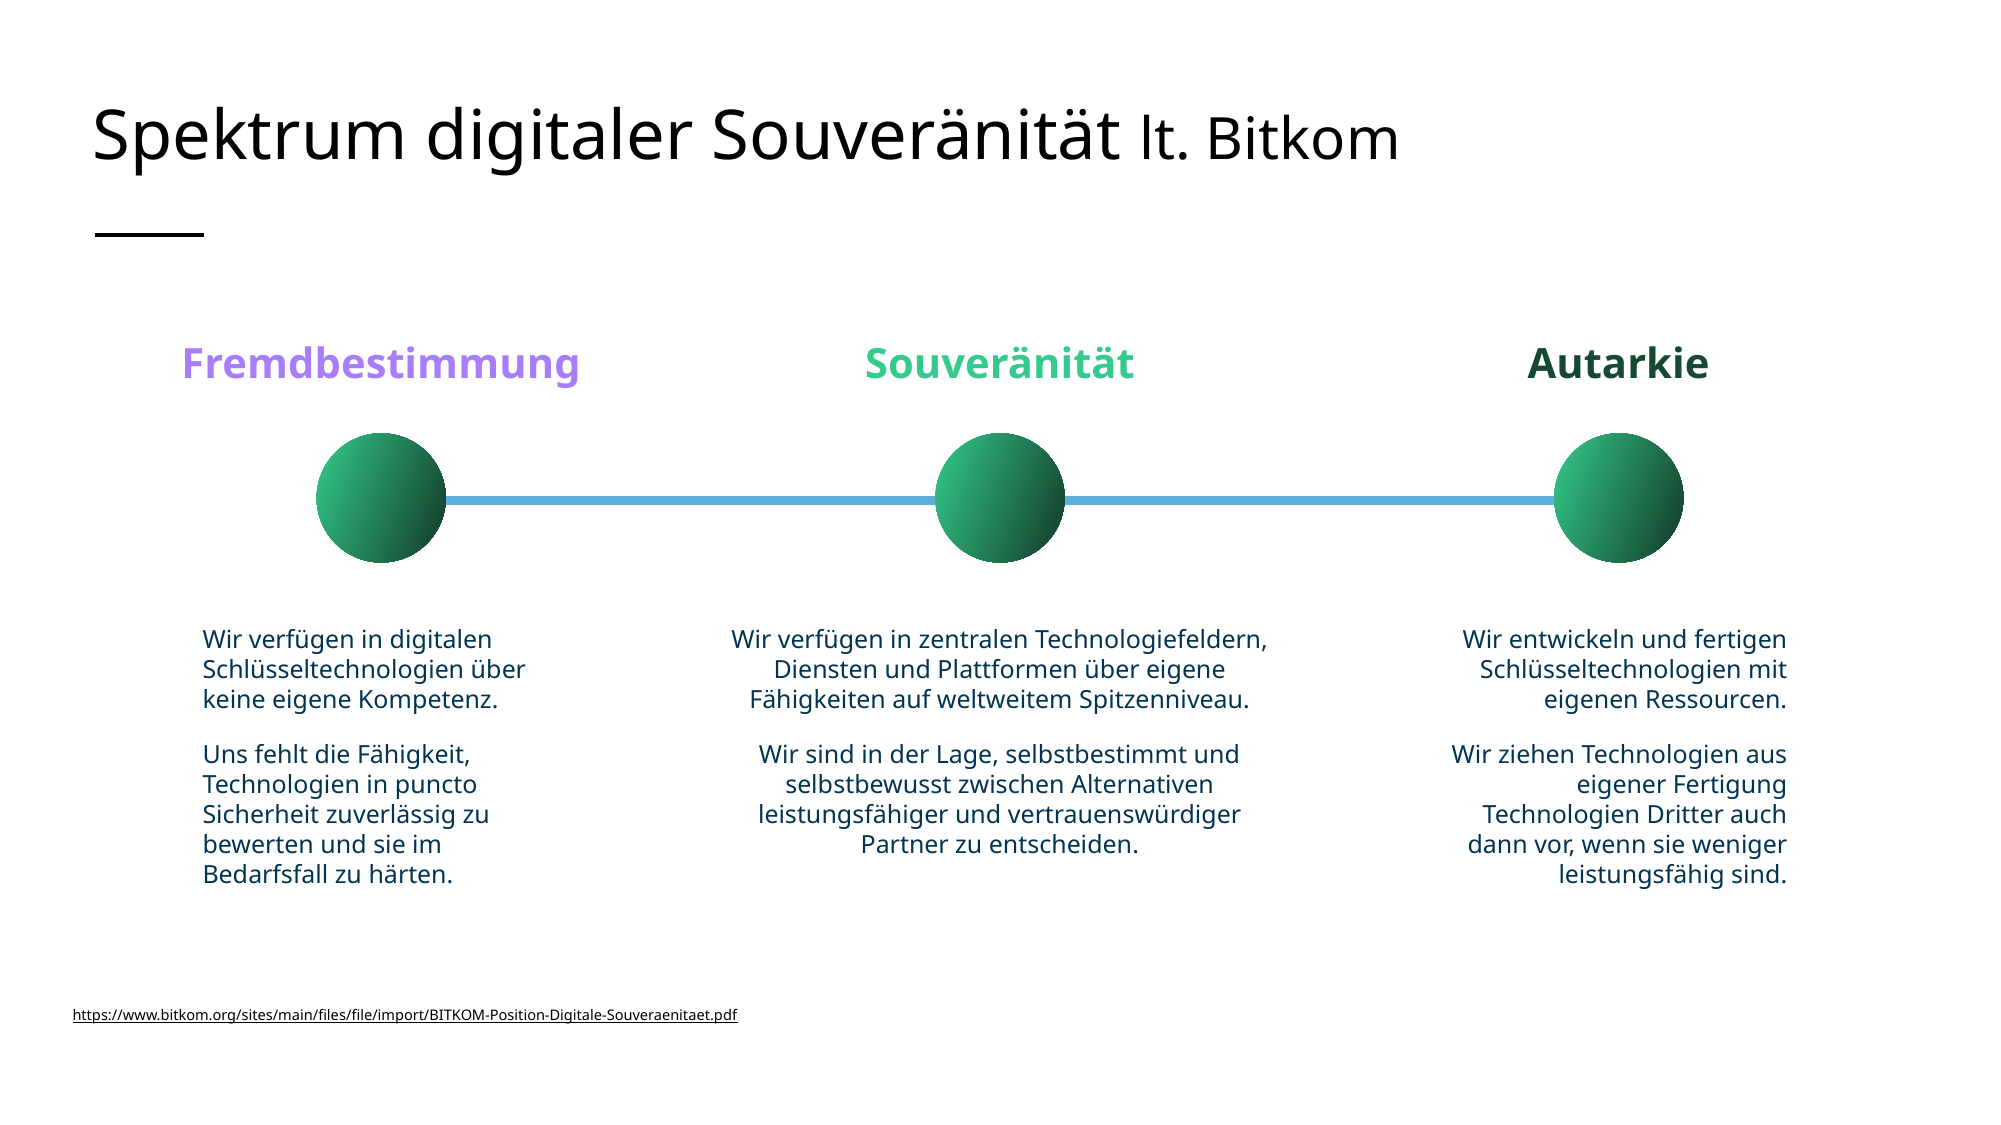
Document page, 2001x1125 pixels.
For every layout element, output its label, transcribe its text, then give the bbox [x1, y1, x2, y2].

text_box Wir entwickeln und fertigen Schlüsseltechnologien mit eigenen Ressourcen. Wir ziehen Technologien aus eigener Fertigung Technologien Dritter auch dann vor, wenn sie weniger leistungsfähig sind. [1415, 616, 1803, 896]
text_box https://www.bitkom.org/sites/main/files/file/import/BITKOM-Position-Digitale-Souveraenitaet.pdf [57, 998, 860, 1033]
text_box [316, 433, 1684, 563]
title Spektrum digitaler Souveränität lt. Bitkom [77, 67, 1803, 197]
text_box Wir verfügen in zentralen Technologiefeldern, Diensten und Plattformen über eigene Fähigkeiten auf weltweitem Spitzenniveau. Wir sind in der Lage, selbstbestimmt und selbstbewusst zwischen Alternativen leistungsfähiger und vertrauenswürdiger Partner zu entscheiden. [710, 616, 1290, 866]
text_box Wir verfügen in digitalen Schlüsseltechnologien über keine eigene Kompetenz. Uns fehlt die Fähigkeit, Technologien in puncto Sicherheit zuverlässig zu bewerten und sie im Bedarfsfall zu härten. [187, 616, 575, 896]
